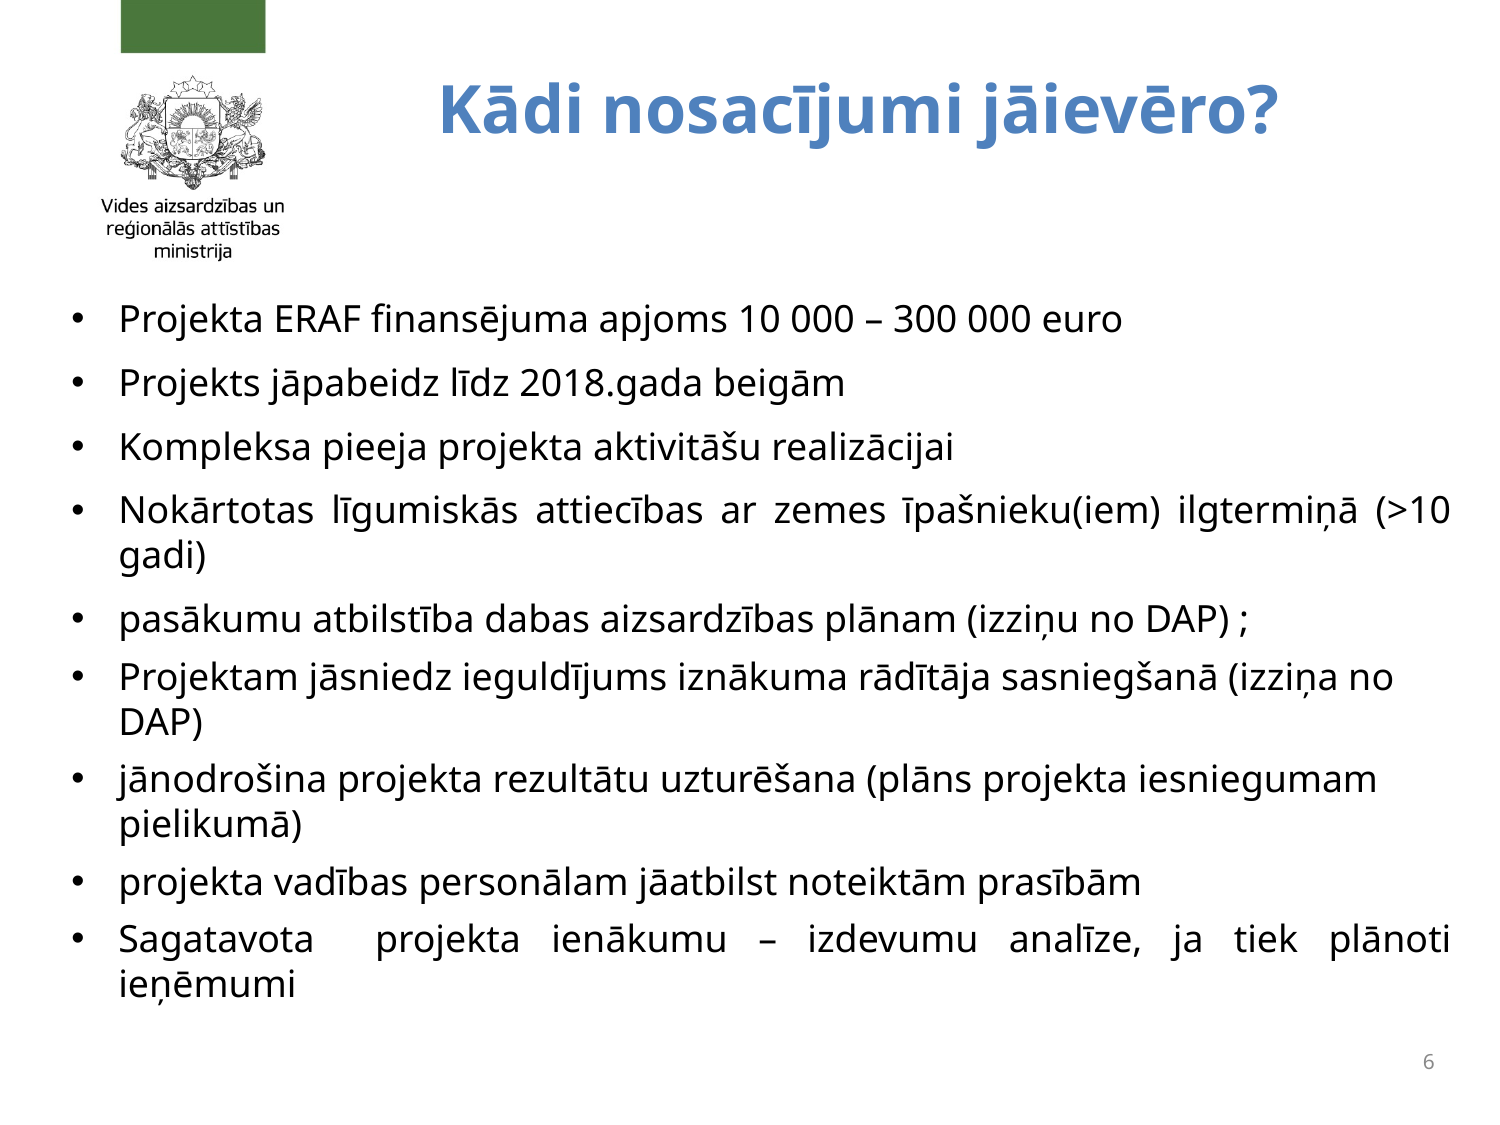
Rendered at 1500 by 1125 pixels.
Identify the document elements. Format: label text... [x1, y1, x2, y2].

picture [48, 0, 338, 287]
list Projekta ERAF finansējuma apjoms 10 000 – 300 000 euro Projekts jāpabeidz līdz 2018.gada beigām Kompleksa pieeja projekta aktivitāšu realizācijai Nokārtotas līgumiskās attiecības ar zemes īpašnieku(iem) ilgtermiņā (>10 gadi) pasākumu atbilstība dabas aizsardzības plānam (izziņu no DAP) ; Projektam jāsniedz ieguldījums iznākuma rādītāja sasniegšanā (izziņa no DAP) jānodrošina projekta rezultātu uzturēšana (plāns projekta iesniegumam pielikumā) projekta vadības personālam jāatbilst noteiktām prasībām Sagatavota projekta ienākumu – izdevumu analīze, ja tiek plānoti ieņēmumi [43, 287, 1469, 1088]
slide_number 6 [1380, 1037, 1450, 1088]
title Kādi nosacījumi jāievēro? [422, 58, 1469, 187]
